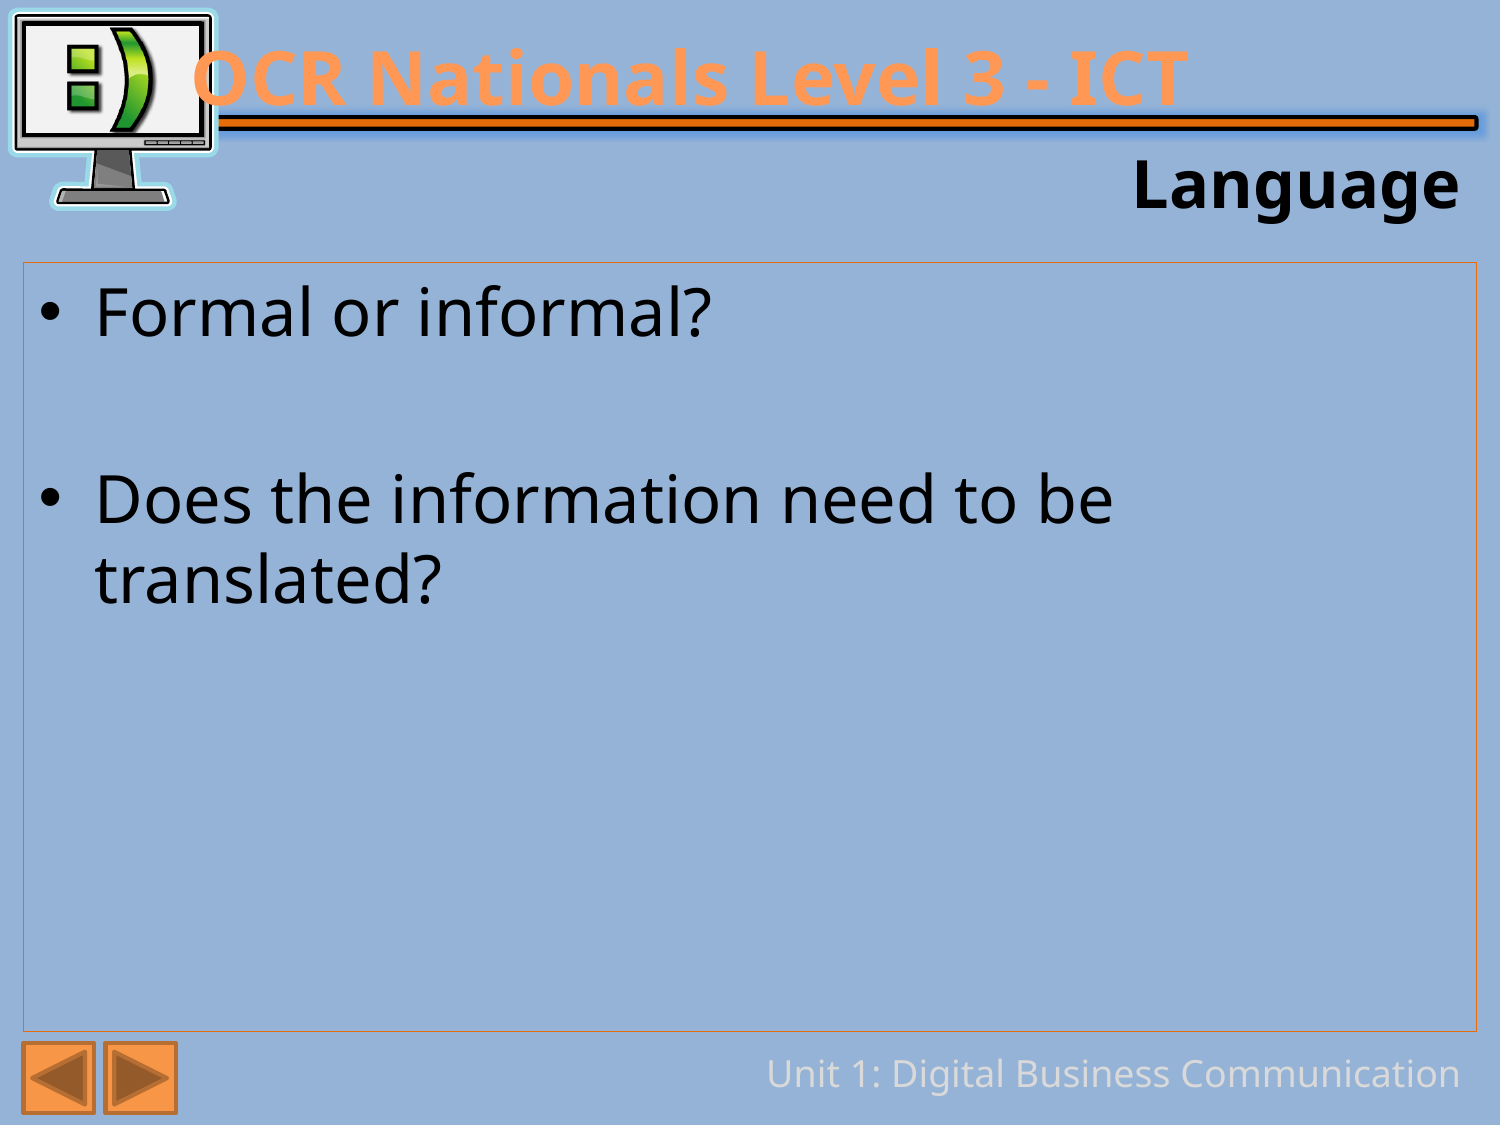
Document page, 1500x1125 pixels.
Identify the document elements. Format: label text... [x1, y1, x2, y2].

title Language [187, 117, 1477, 247]
list Formal or informal? Does the information need to be translated? [23, 262, 1477, 1032]
picture [48, 21, 172, 139]
